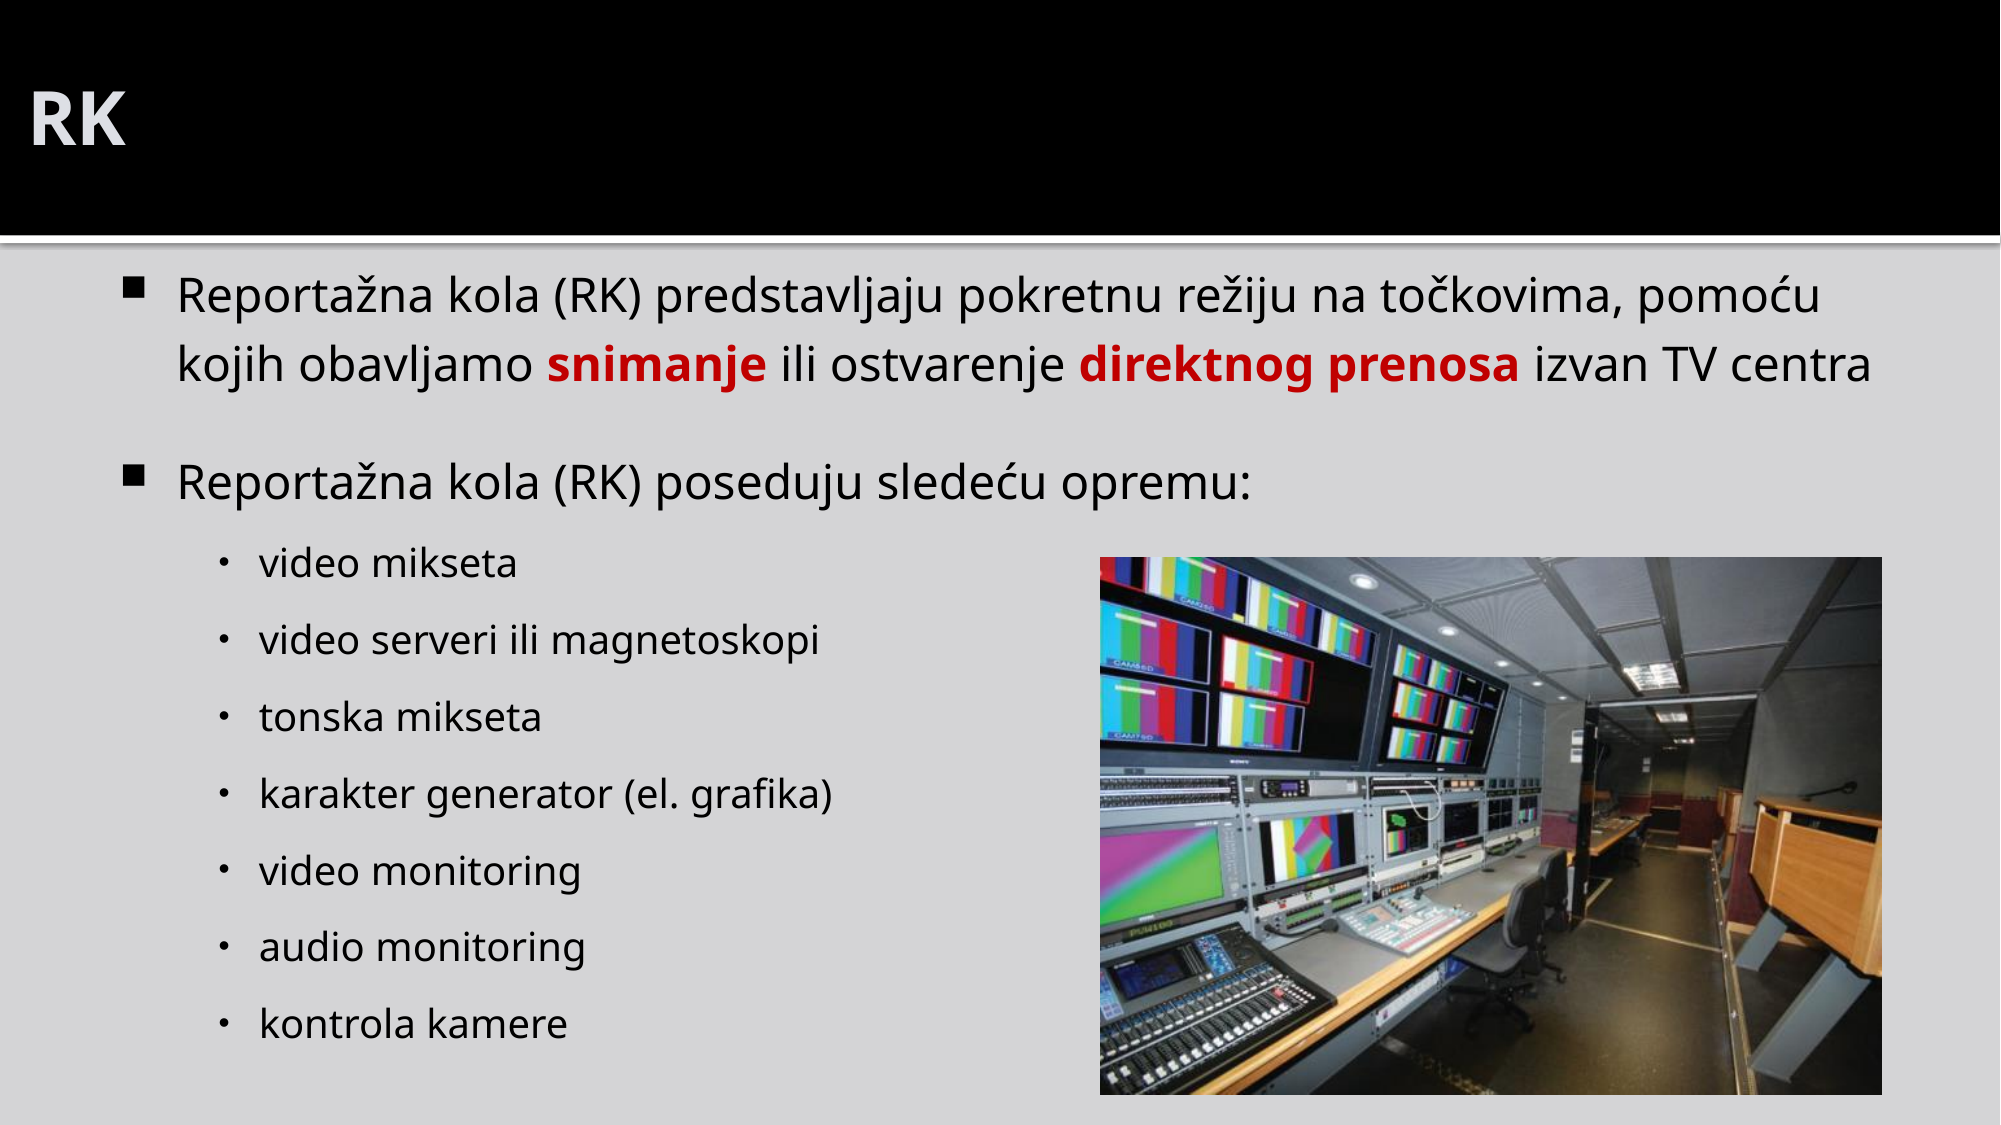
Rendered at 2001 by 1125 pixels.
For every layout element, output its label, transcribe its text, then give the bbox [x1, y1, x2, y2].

list Reportažna kola (RK) predstavljaju pokretnu režiju na točkovima, pomoću kojih obavljamo snimanje ili ostvarenje direktnog prenosa izvan TV centra Reportažna kola (RK) poseduju sledeću opremu: video mikseta video serveri ili magnetoskopi tonska mikseta karakter generator (el. grafika) video monitoring audio monitoring kontrola kamere [12, 237, 1900, 1113]
title RK [12, 12, 1675, 218]
picture [1099, 557, 1882, 1095]
